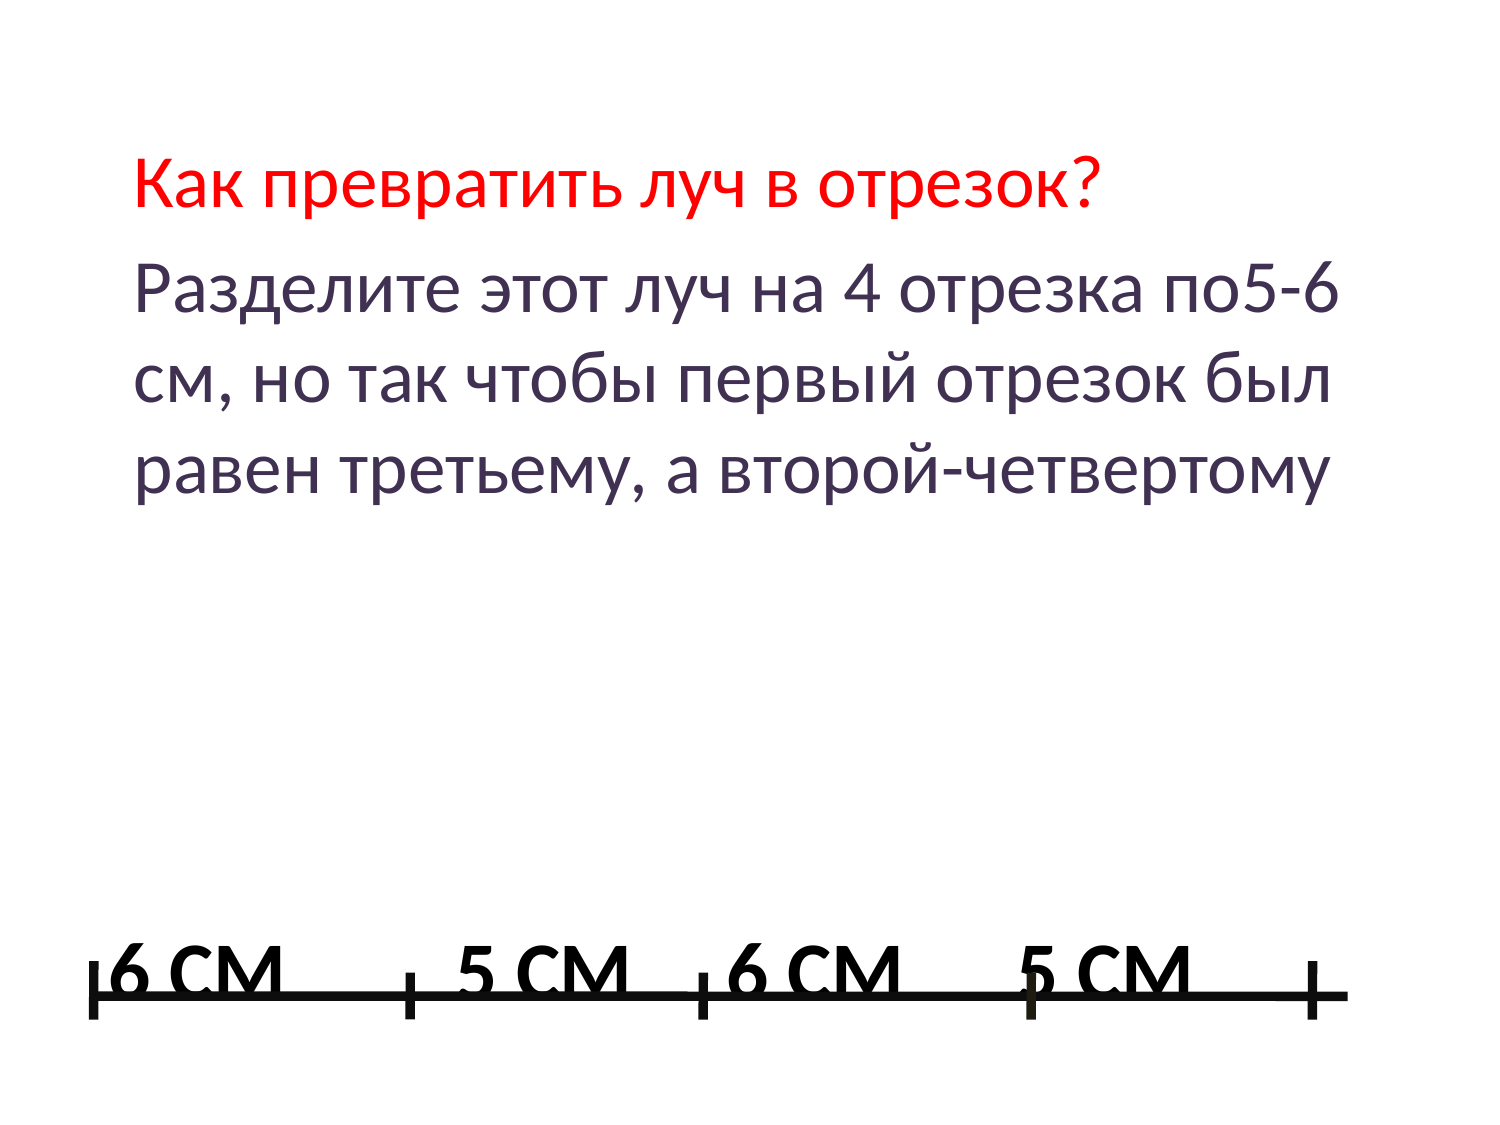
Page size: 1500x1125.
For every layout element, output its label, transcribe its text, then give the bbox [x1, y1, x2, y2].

title 6 см 5 см 6 см 5 см [93, 609, 1381, 1043]
list Как превратить луч в отрезок? Разделите этот луч на 4 отрезка по5-6 см, но так чтобы первый отрезок был равен третьему, а второй-четвертому [118, 58, 1394, 516]
